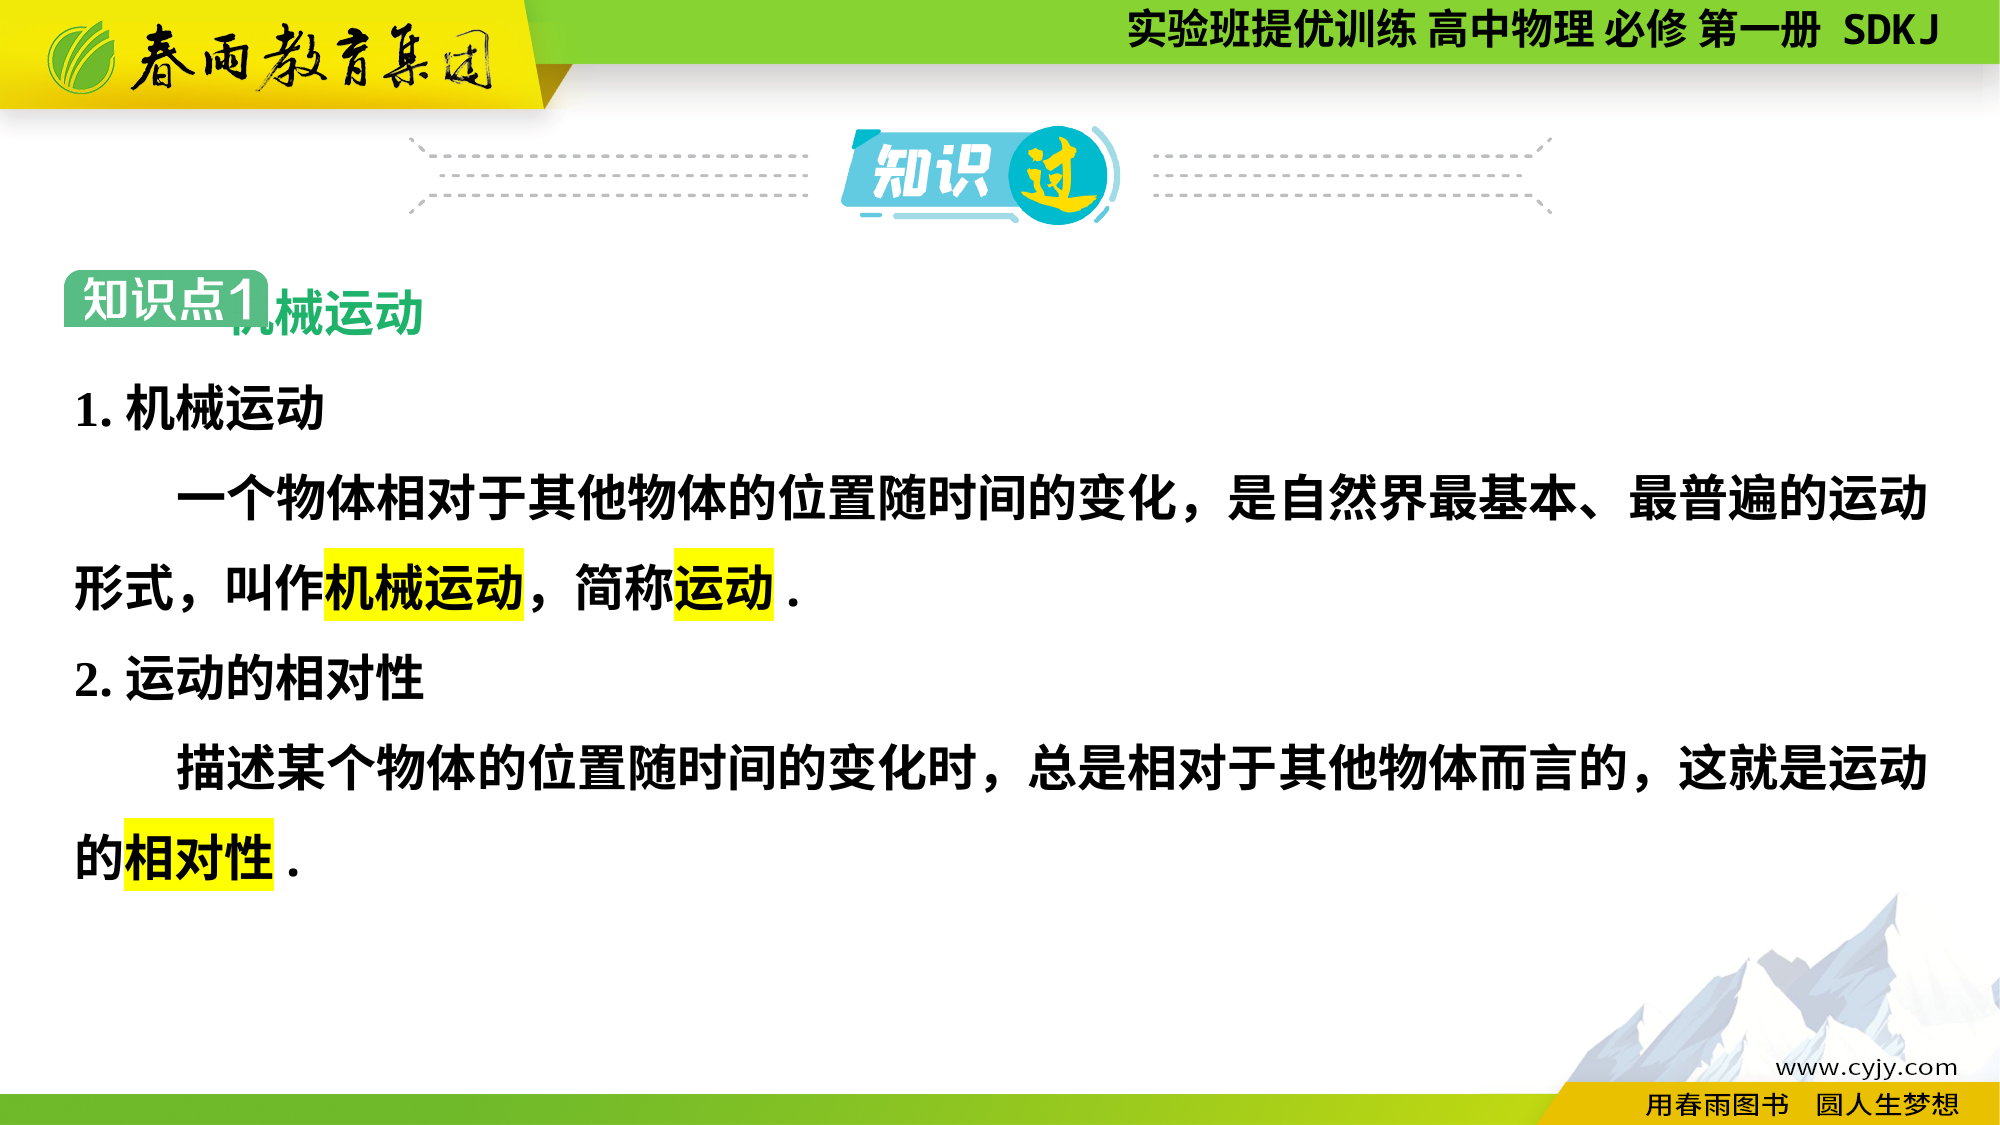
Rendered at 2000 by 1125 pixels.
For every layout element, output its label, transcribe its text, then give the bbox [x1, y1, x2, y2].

picture [0, 0, 2000, 1125]
text_box 1.机械运动 一个物体相对于其他物体的位置随时间的变化，是自然界最基本、最普遍的运动形式，叫作机械运动，简称运动. 2.运动的相对性 描述某个物体的位置随时间的变化时，总是相对于其他物体而言的，这就是运动的相对性. [59, 338, 1944, 894]
list 机械运动 [59, 243, 1944, 338]
